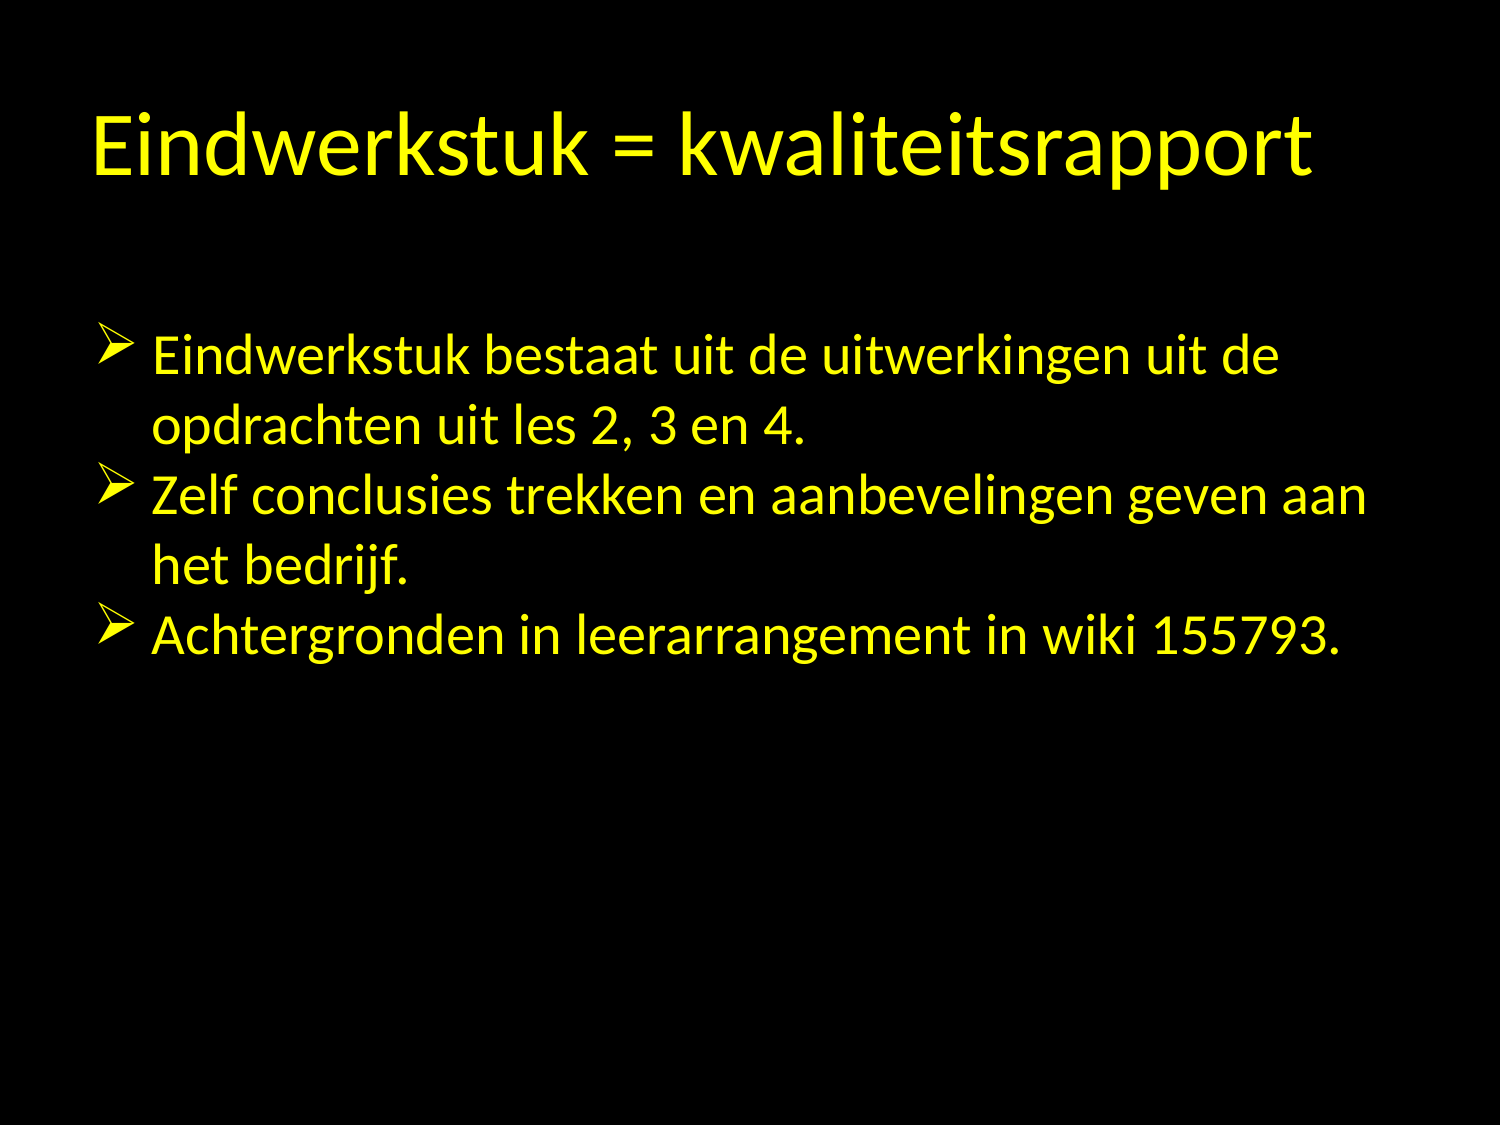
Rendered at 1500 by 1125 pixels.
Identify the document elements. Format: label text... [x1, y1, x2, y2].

text_box Eindwerkstuk bestaat uit de uitwerkingen uit de opdrachten uit les 2, 3 en 4. Zelf conclusies trekken en aanbevelingen geven aan het bedrijf. Achtergronden in leerarrangement in wiki 155793. [78, 308, 1425, 674]
title Eindwerkstuk = kwaliteitsrapport [75, 45, 1425, 233]
